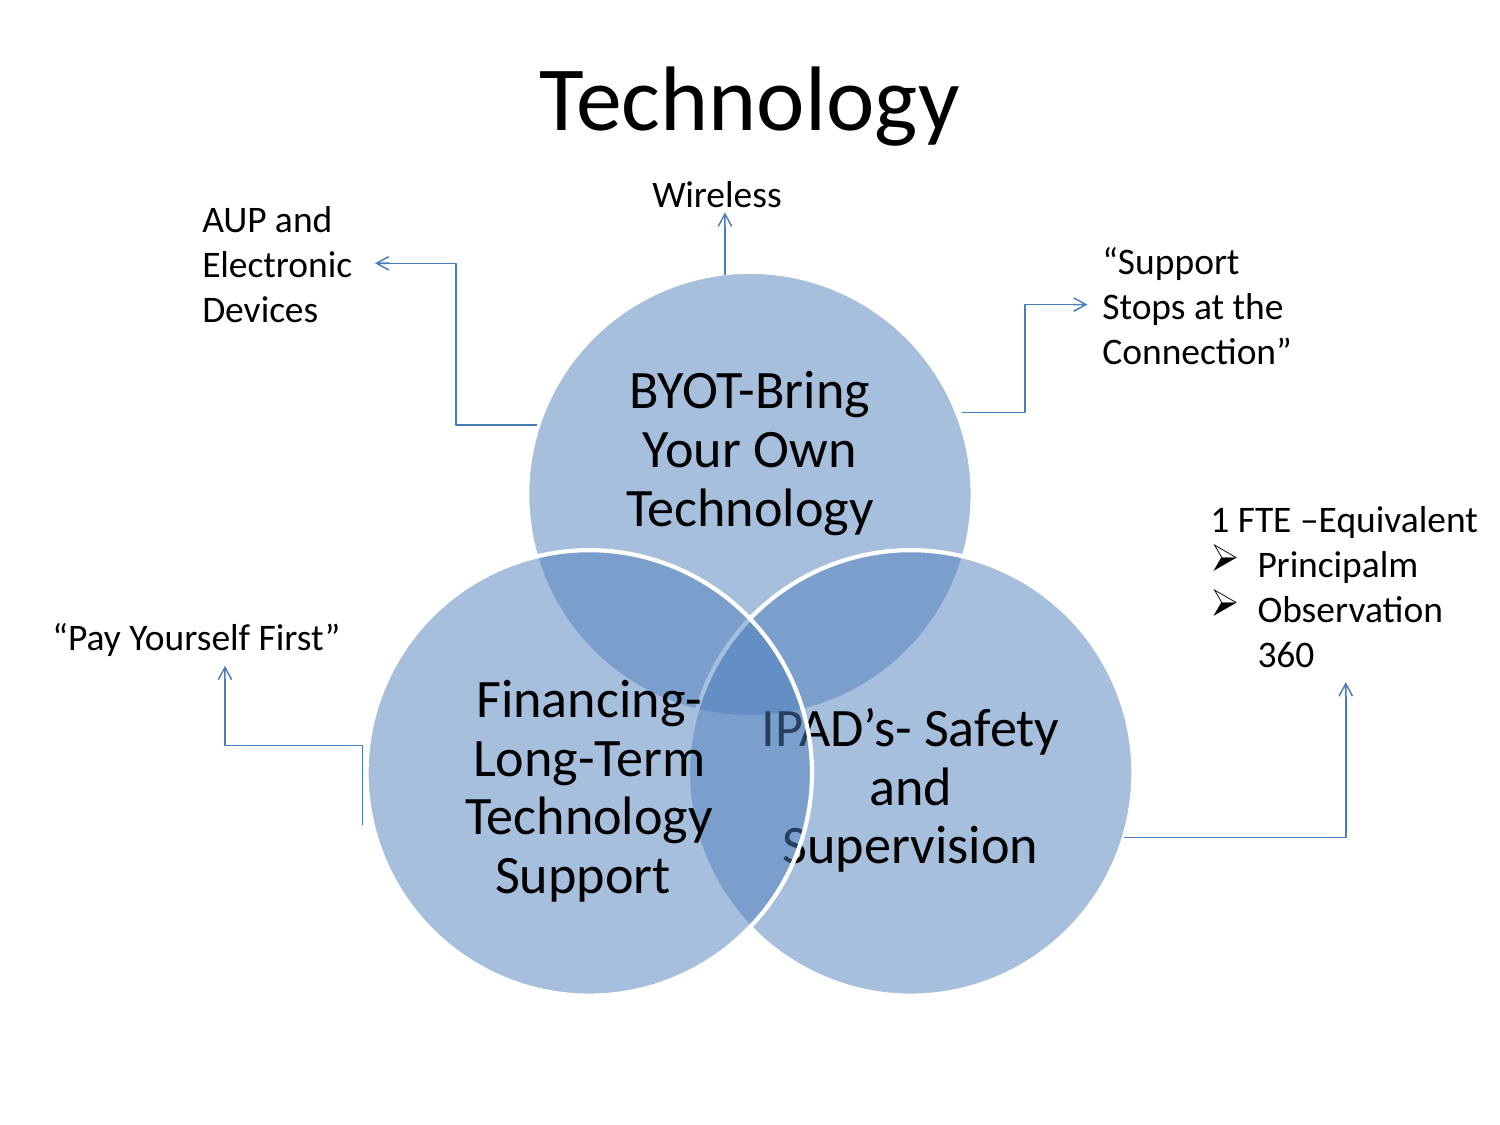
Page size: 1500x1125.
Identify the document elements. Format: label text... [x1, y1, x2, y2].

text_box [962, 305, 1088, 413]
text_box “Pay Yourself First” [37, 605, 69, 665]
text_box 1 FTE –Equivalent Principalm Observation 360 [1429, 487, 1496, 683]
text_box “Support Stops at the Connection” [1087, 229, 1313, 260]
text_box AUP and Electronic Devices [187, 187, 475, 260]
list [74, 262, 1426, 1006]
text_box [213, 676, 374, 815]
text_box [1124, 684, 1347, 838]
text_box Wireless [637, 163, 888, 223]
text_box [374, 262, 538, 426]
title Technology [75, 0, 1425, 188]
